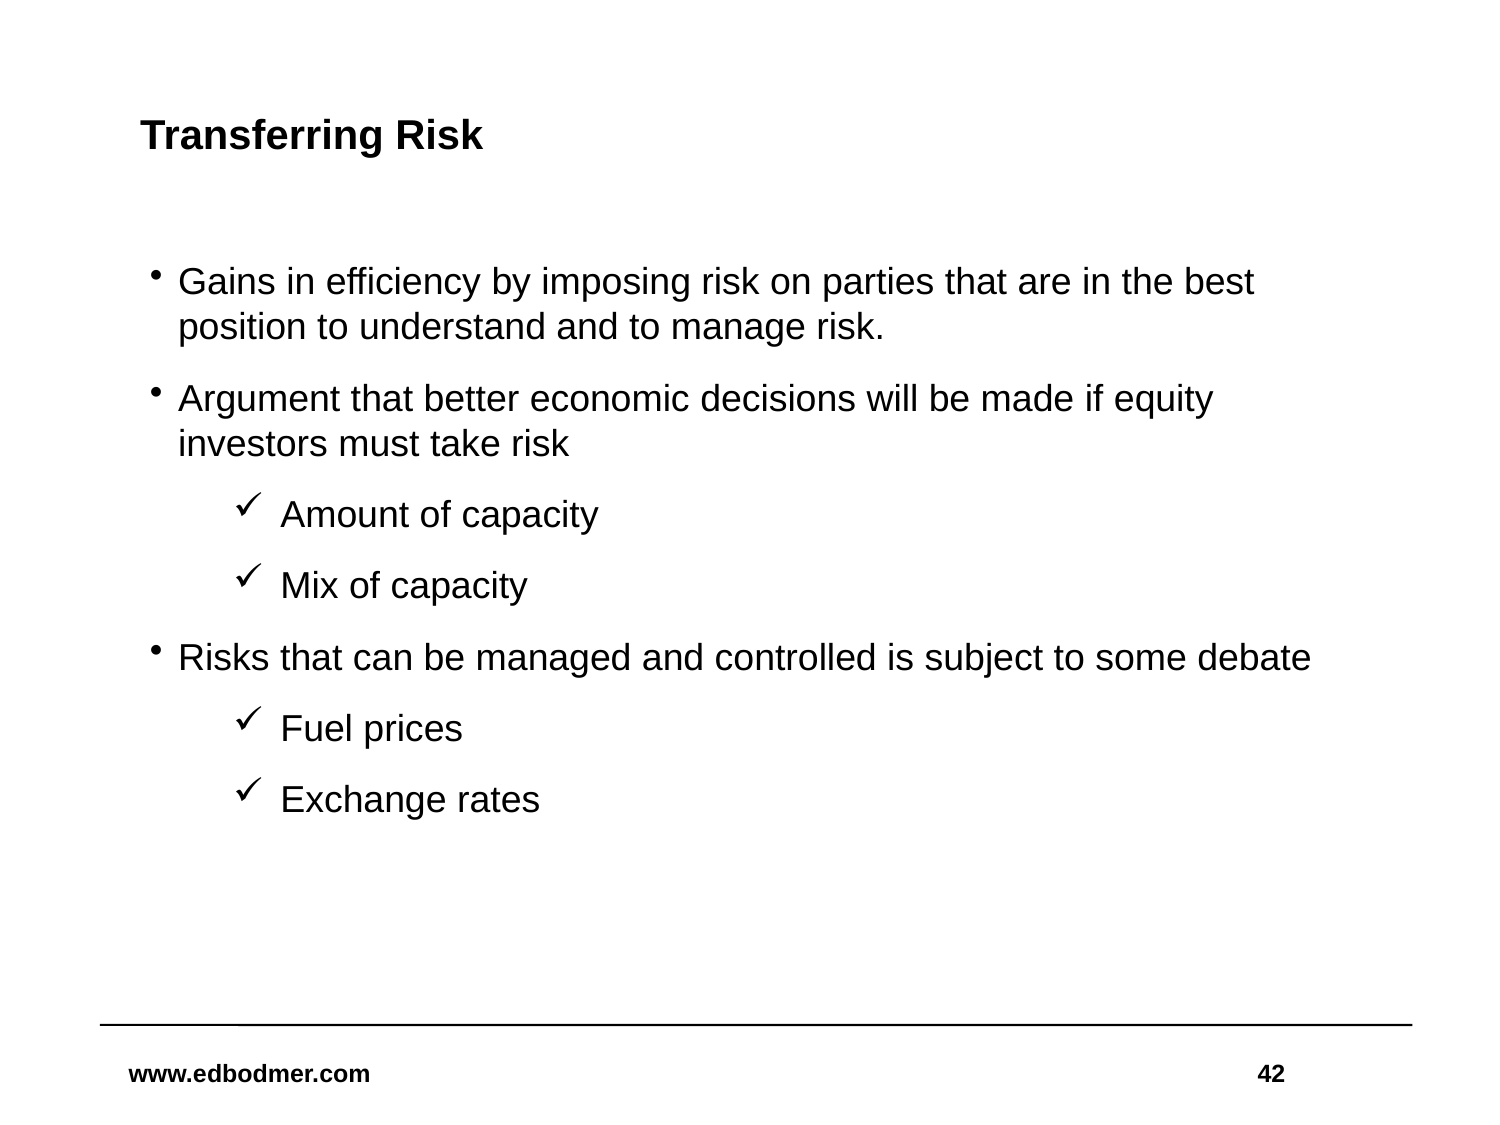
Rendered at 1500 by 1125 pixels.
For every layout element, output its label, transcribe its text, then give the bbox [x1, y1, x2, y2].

title Transferring Risk [125, 99, 1288, 225]
list Gains in efficiency by imposing risk on parties that are in the best position to understand and to manage risk. Argument that better economic decisions will be made if equity investors must take risk Amount of capacity Mix of capacity Risks that can be managed and controlled is subject to some debate Fuel prices Exchange rates [125, 249, 1375, 1000]
